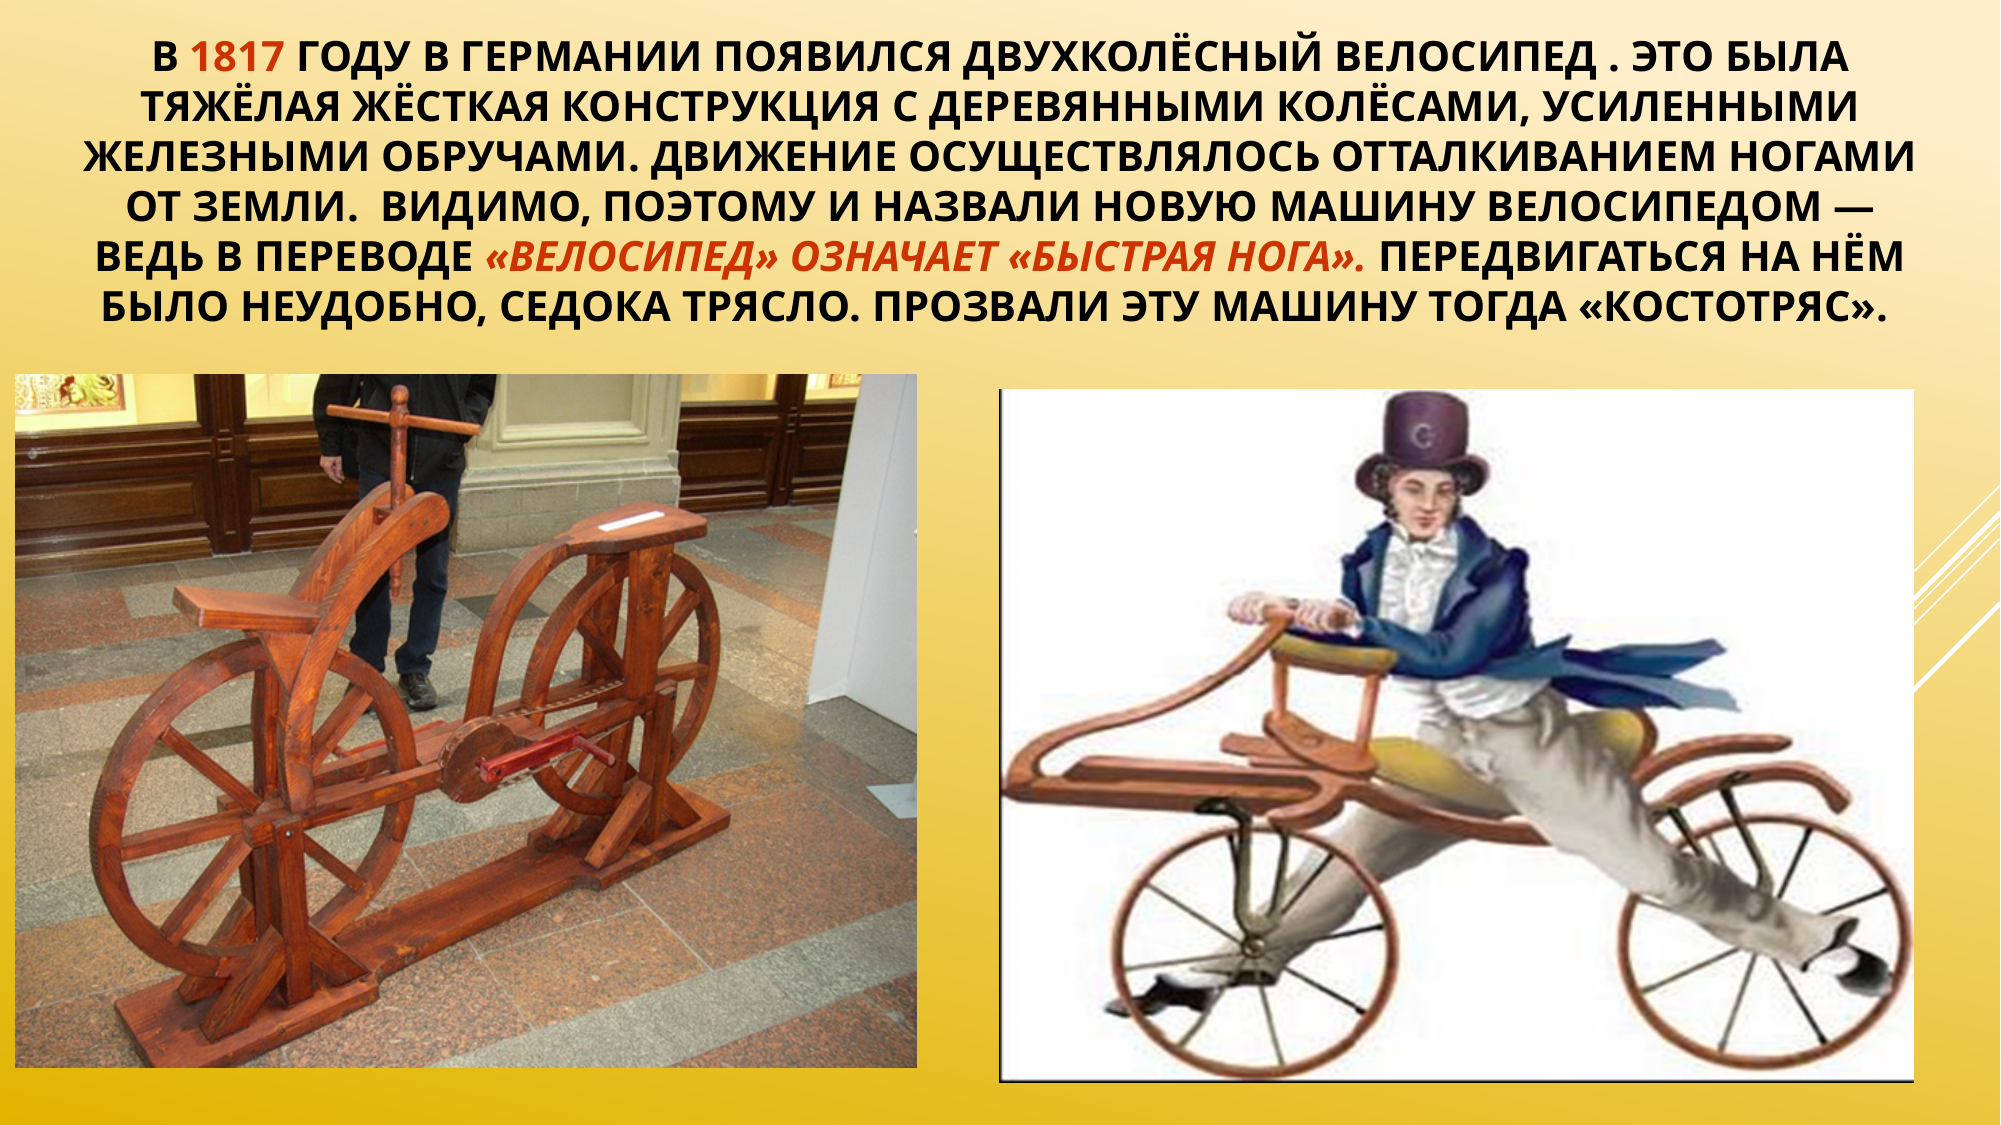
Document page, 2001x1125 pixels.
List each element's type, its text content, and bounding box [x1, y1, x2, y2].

title В 1817 году в Германии появился двухколёсный велосипед . Это была тяжёлая жёсткая конструкция с деревянными колёсами, усиленными железными обручами. Движение осуществлялось отталкиванием ногами от земли. Видимо, поэтому и назвали новую машину велосипедом — ведь в переводе «велосипед» означает «быстрая нога». Передвигаться на нём было неудобно, седока трясло. Прозвали эту машину тогда «костотряс». [61, 74, 1939, 334]
picture [999, 389, 1914, 1083]
picture [15, 374, 918, 1068]
